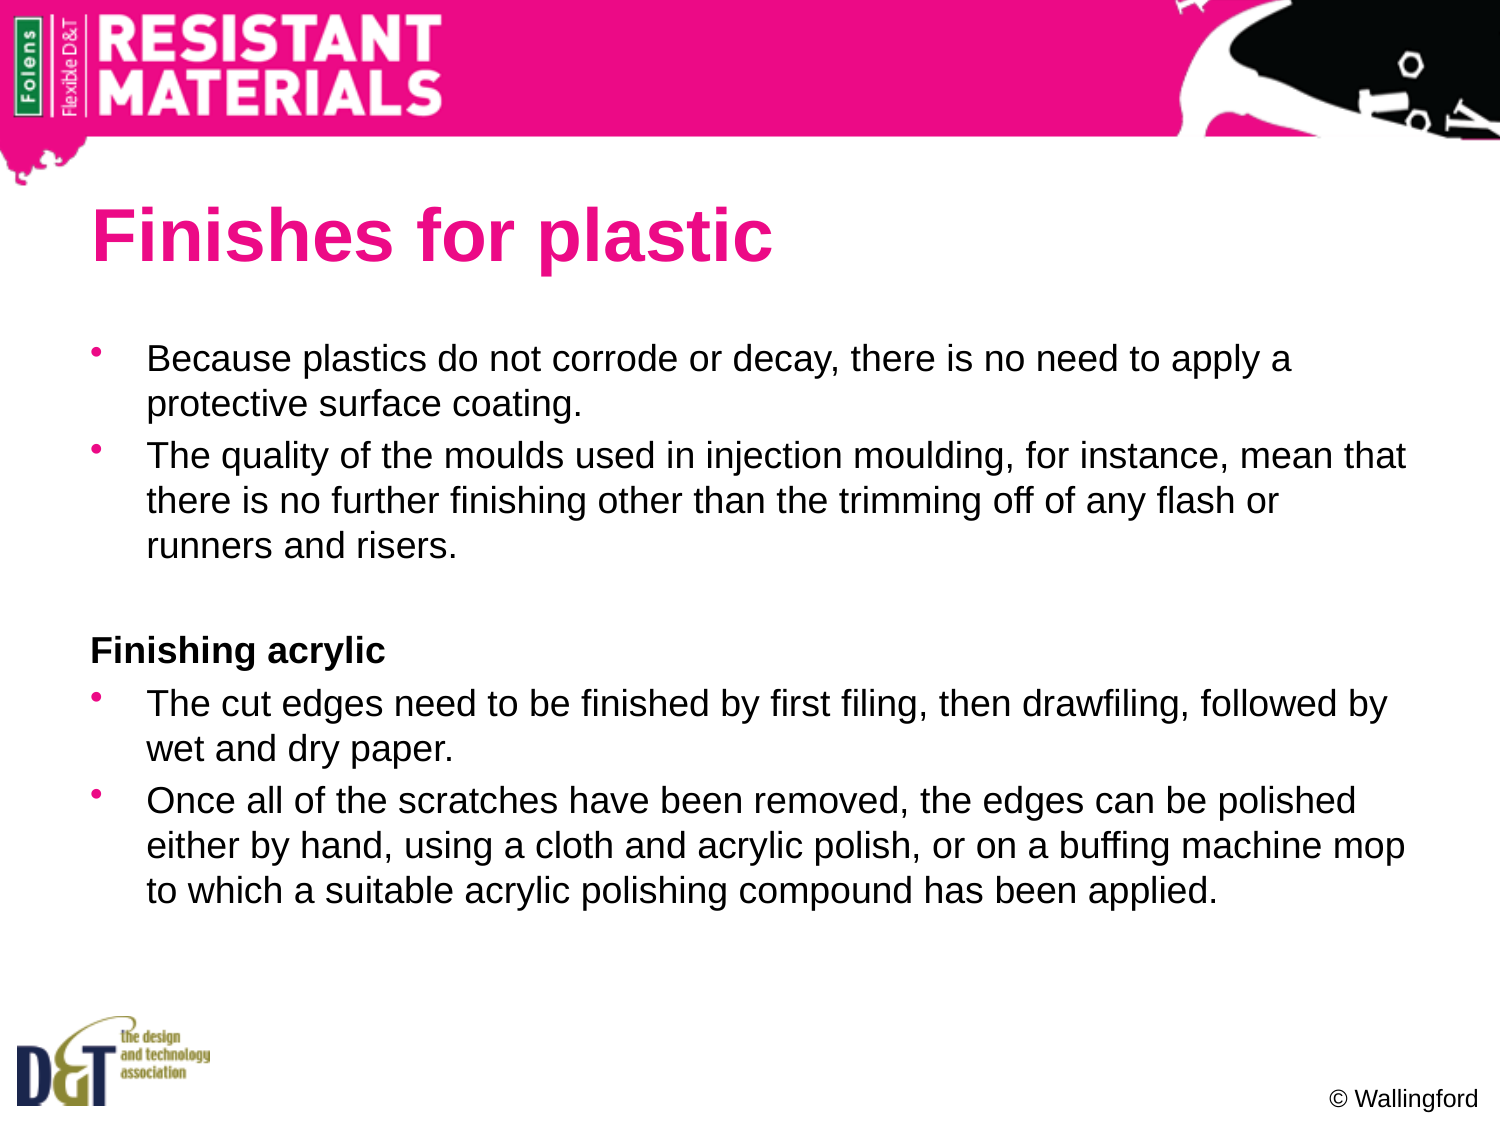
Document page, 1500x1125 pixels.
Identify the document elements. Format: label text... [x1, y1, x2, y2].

text_box © Wallingford [1257, 1074, 1495, 1125]
picture [0, 0, 1500, 1125]
list Because plastics do not corrode or decay, there is no need to apply a protective surface coating. The quality of the moulds used in injection moulding, for instance, mean that there is no further finishing other than the trimming off of any flash or runners and risers. Finishing acrylic The cut edges need to be finished by first filing, then drawfiling, followed by wet and dry paper. Once all of the scratches have been removed, the edges can be polished either by hand, using a cloth and acrylic polish, or on a buffing machine mop to which a suitable acrylic polishing compound has been applied. [75, 326, 1425, 1005]
title Finishes for plastic [76, 160, 1427, 301]
